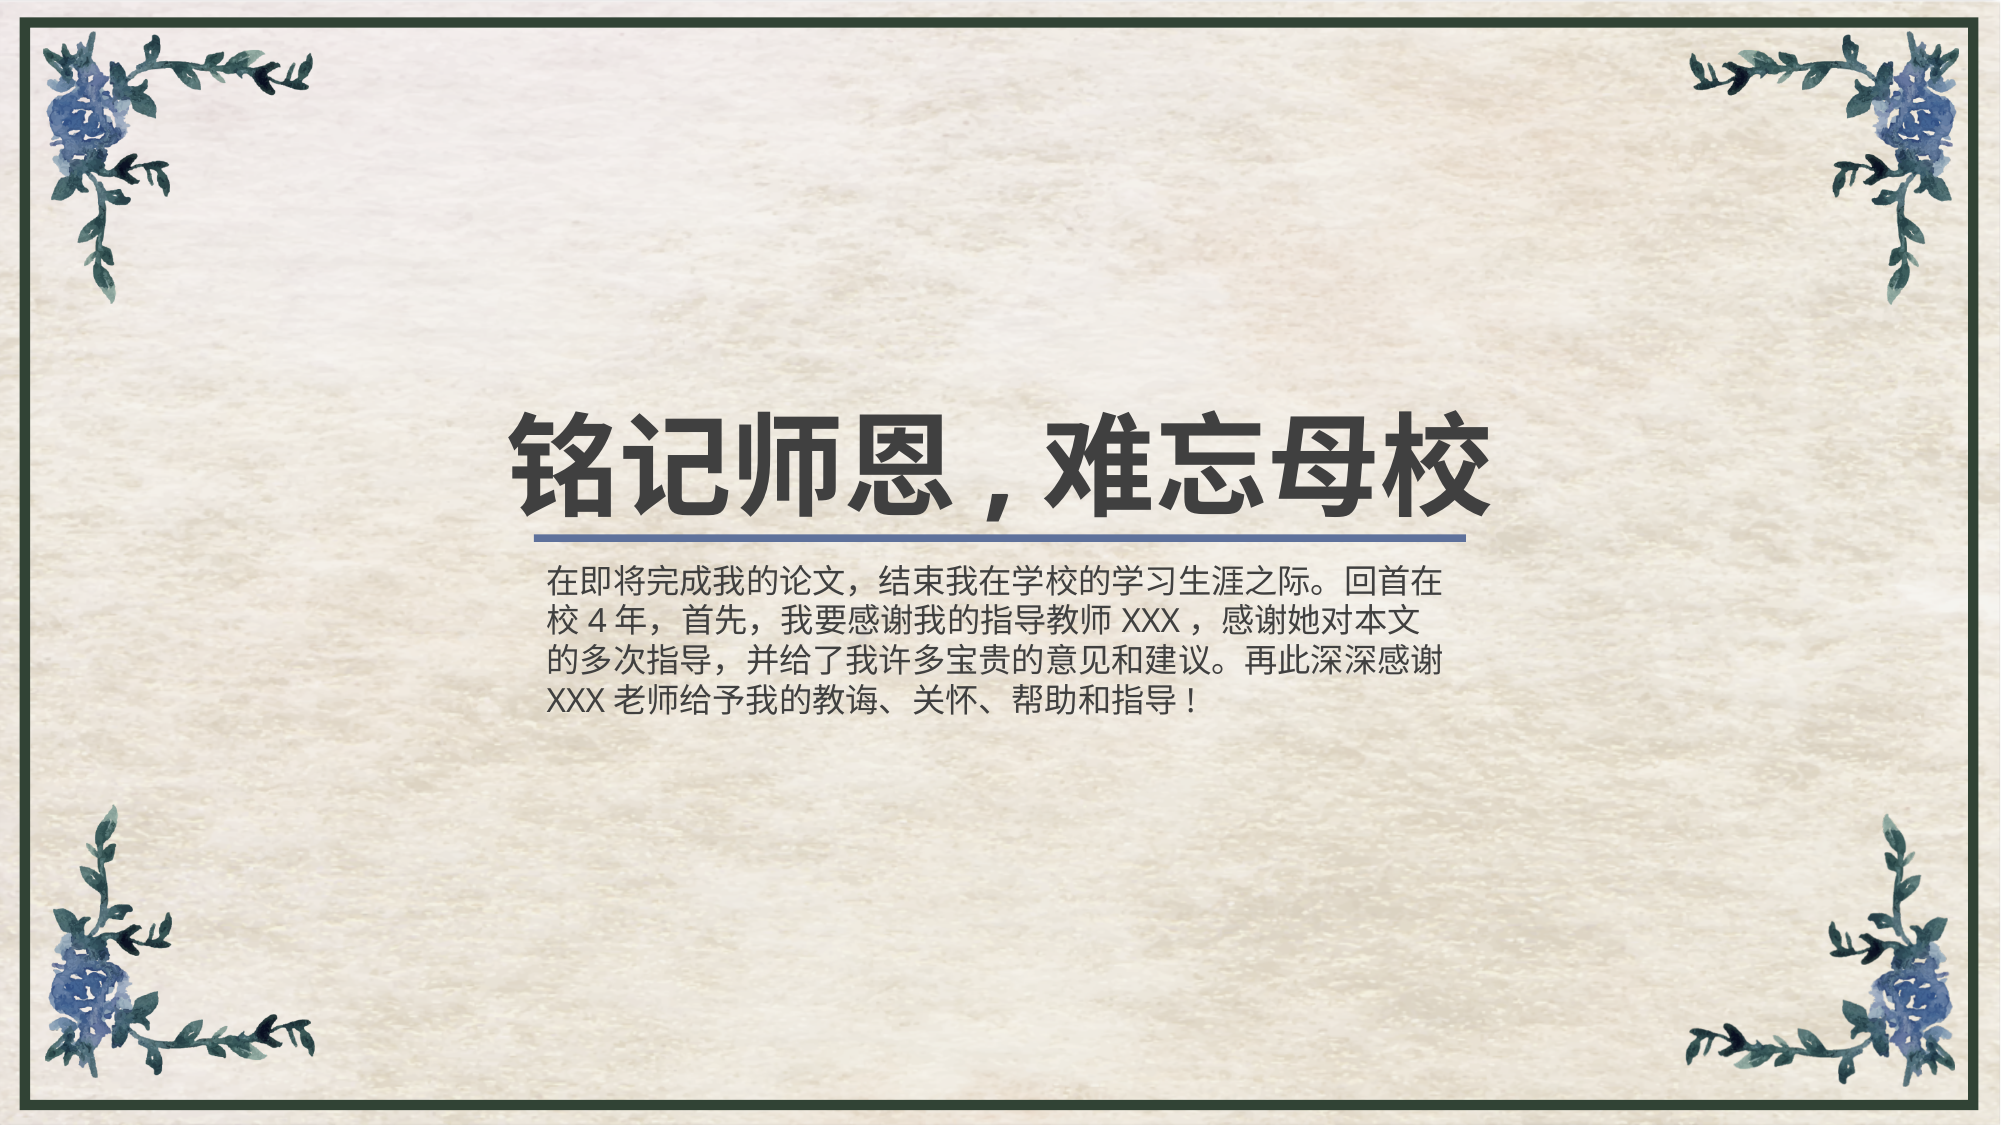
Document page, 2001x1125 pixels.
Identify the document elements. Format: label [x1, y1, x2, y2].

text_box [1563, 16, 1979, 1111]
picture [0, 0, 2001, 1125]
text_box [19, 16, 437, 1111]
